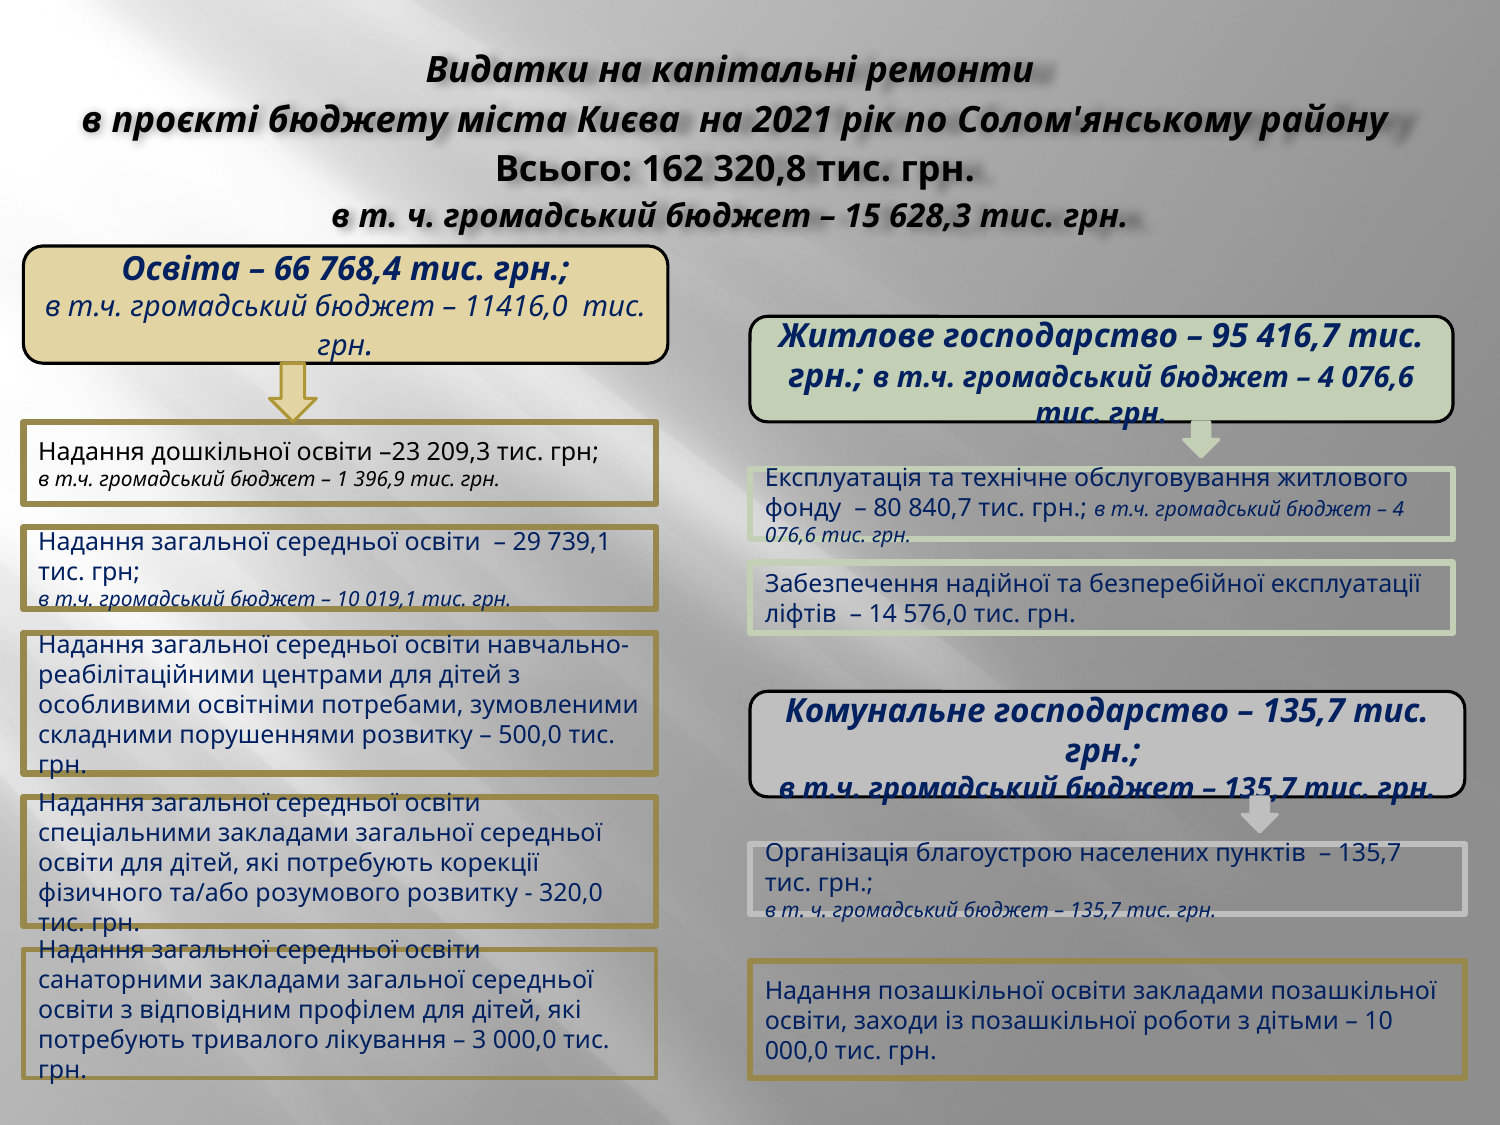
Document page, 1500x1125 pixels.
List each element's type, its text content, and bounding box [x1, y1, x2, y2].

text_box Експлуатація та технічне обслуговування житлового фонду – 80 840,7 тис. грн.; в т.ч. громадський бюджет – 4 076,6 тис. грн. [748, 467, 1455, 541]
text_box [1182, 420, 1221, 459]
text_box [268, 361, 318, 423]
text_box [1240, 795, 1279, 834]
text_box Надання загальної середньої освіти навчально-реабілітаційними центрами для дітей з особливими освітніми потребами, зумовленими складними порушеннями розвитку – 500,0 тис. грн. [22, 631, 658, 775]
text_box Житлове господарство – 95 416,7 тис. грн.; в т.ч. громадський бюджет – 4 076,6 тис. грн. [748, 314, 1455, 424]
title Видатки на капітальні ремонти в проєкті бюджету міста Києва на 2021 рік по Солом'янському району Всього: 162 320,8 тис. грн. в т. ч. громадський бюджет – 15 628,3 тис. грн. [35, 35, 1435, 247]
text_box Організація благоустрою населених пунктів – 135,7 тис. грн.; в т. ч. громадський бюджет – 135,7 тис. грн. [748, 842, 1466, 916]
text_box Освіта – 66 768,4 тис. грн.; в т.ч. громадський бюджет – 11416,0 тис. грн. [21, 244, 670, 365]
text_box Комунальне господарство – 135,7 тис. грн.; в т.ч. громадський бюджет – 135,7 тис. грн. [748, 689, 1467, 799]
text_box Надання позашкільної освіти закладами позашкільної освіти, заходи із позашкільної роботи з дітьми – 10 000,0 тис. грн. [748, 959, 1466, 1080]
text_box Надання загальної середньої освіти – 29 739,1 тис. грн; в т.ч. громадський бюджет – 10 019,1 тис. грн. [22, 526, 658, 611]
text_box Надання загальної середньої освіти спеціальними закладами загальної середньої освіти для дітей, які потребують корекції фізичного та/або розумового розвитку - 320,0 тис. грн. [22, 795, 658, 927]
text_box Забезпечення надійної та безперебійної експлуатації ліфтів – 14 576,0 тис. грн. [748, 561, 1455, 634]
text_box Надання загальної середньої освіти санаторними закладами загальної середньої освіти з відповідним профілем для дітей, які потребують тривалого лікування – 3 000,0 тис. грн. [22, 948, 658, 1080]
text_box Надання дошкільної освіти –23 209,3 тис. грн; в т.ч. громадський бюджет – 1 396,9 тис. грн. [22, 420, 658, 505]
